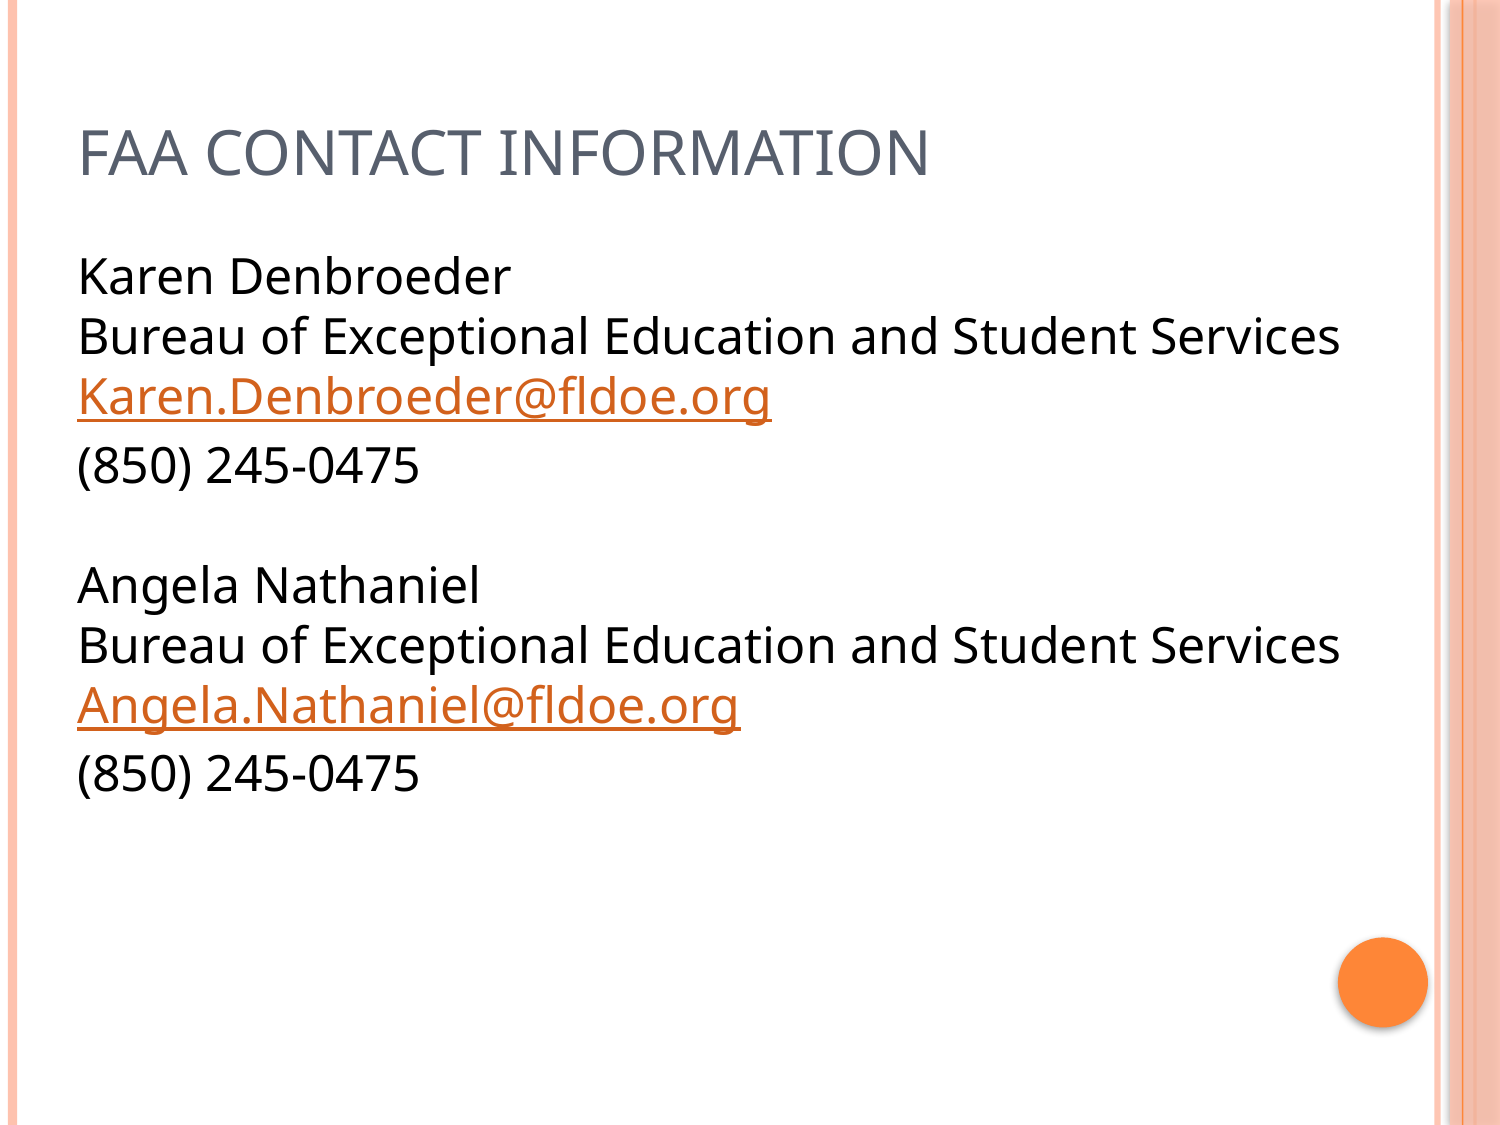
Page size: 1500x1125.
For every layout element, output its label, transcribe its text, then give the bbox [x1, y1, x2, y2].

title FAA Contact Information [62, 50, 1288, 196]
list Karen Denbroeder Bureau of Exceptional Education and Student Services Karen.Denbroeder@fldoe.org (850) 245-0475 Angela Nathaniel Bureau of Exceptional Education and Student Services Angela.Nathaniel@fldoe.org (850) 245-0475 [62, 237, 1438, 1050]
